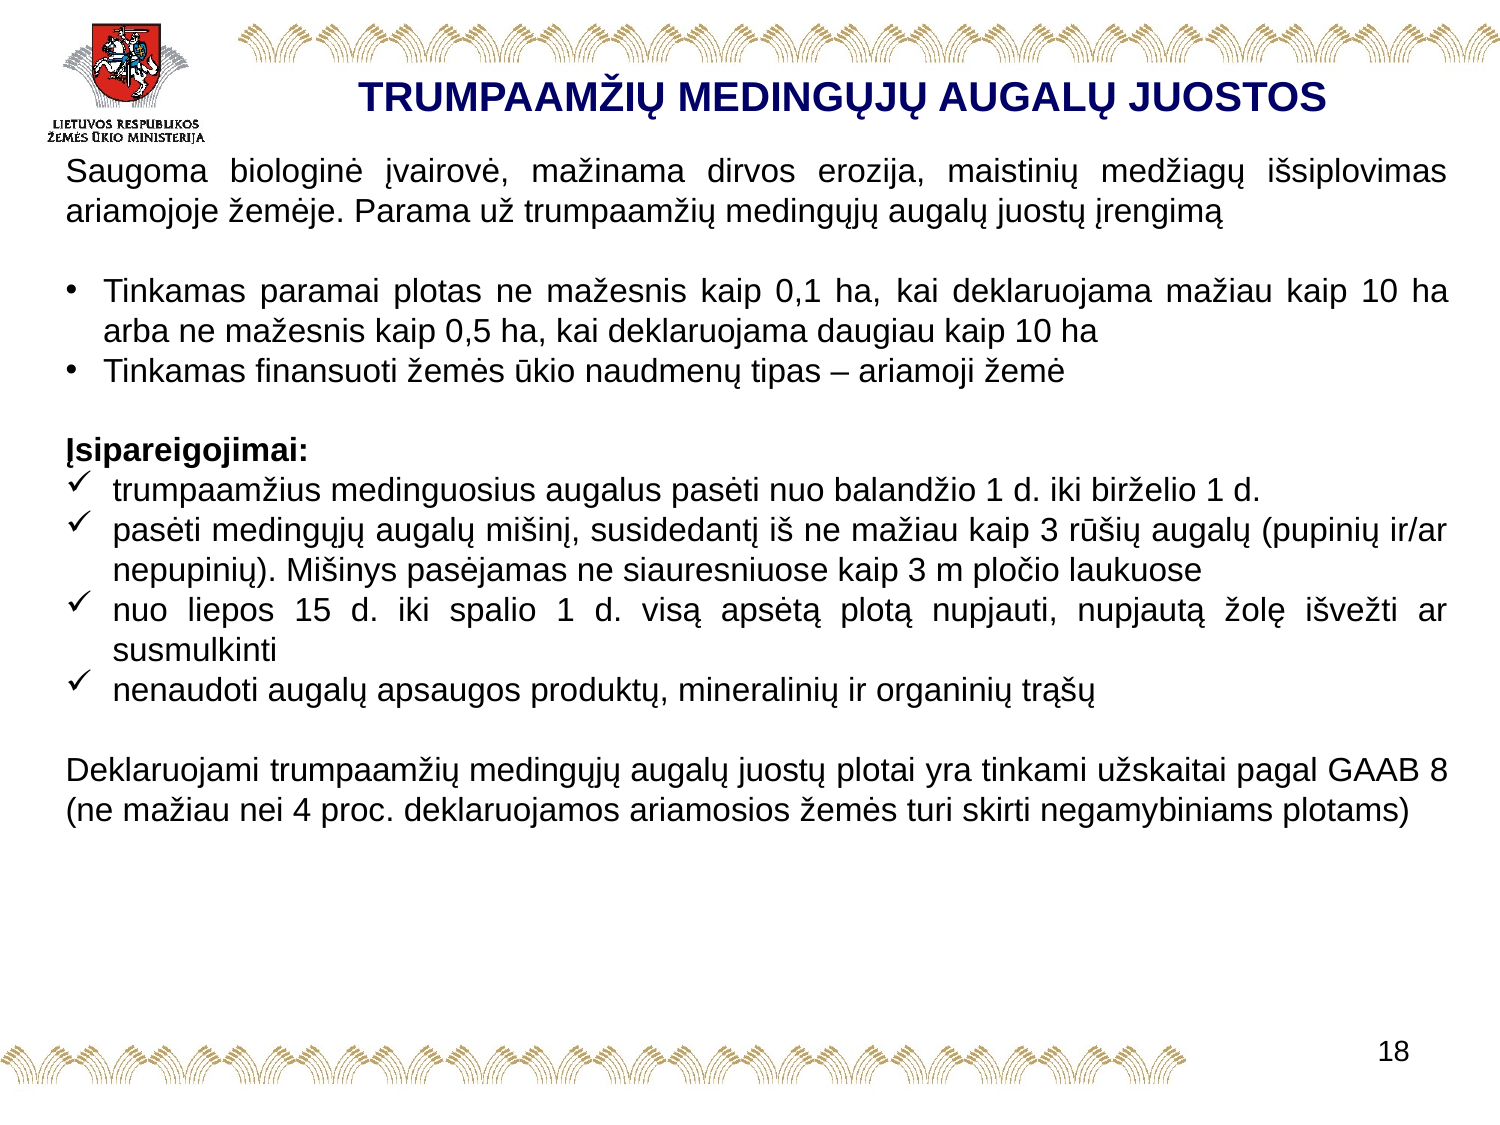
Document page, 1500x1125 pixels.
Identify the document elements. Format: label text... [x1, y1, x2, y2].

slide_number 18 [1074, 1024, 1426, 1103]
picture [0, 0, 1500, 1125]
text_box TRUMPAAMŽIŲ MEDINGŲJŲ AUGALŲ JUOSTOS [186, 62, 1500, 128]
text_box Saugoma biologinė įvairovė, mažinama dirvos erozija, maistinių medžiagų išsiplovimas ariamojoje žemėje. Parama už trumpaamžių medingųjų augalų juostų įrengimą Tinkamas paramai plotas ne mažesnis kaip 0,1 ha, kai deklaruojama mažiau kaip 10 ha arba ne mažesnis kaip 0,5 ha, kai deklaruojama daugiau kaip 10 ha Tinkamas finansuoti žemės ūkio naudmenų tipas – ariamoji žemė Įsipareigojimai:​ trumpaamžius medinguosius augalus pasėti nuo balandžio 1 d. iki birželio 1 d. pasėti medingųjų augalų mišinį, susidedantį iš ne mažiau kaip 3 rūšių augalų (pupinių ir/ar nepupinių). Mišinys pasėjamas ne siauresniuose kaip 3 m pločio laukuose nuo liepos 15 d. iki spalio 1 d. visą apsėtą plotą nupjauti, nupjautą žolę išvežti ar susmulkinti nenaudoti augalų apsaugos produktų, mineralinių ir organinių trąšų Deklaruojami trumpaamžių medingųjų augalų juostų plotai yra tinkami užskaitai pagal GAAB 8 (ne mažiau nei 4 proc. deklaruojamos ariamosios žemės turi skirti negamybiniams plotams) [50, 141, 1465, 836]
